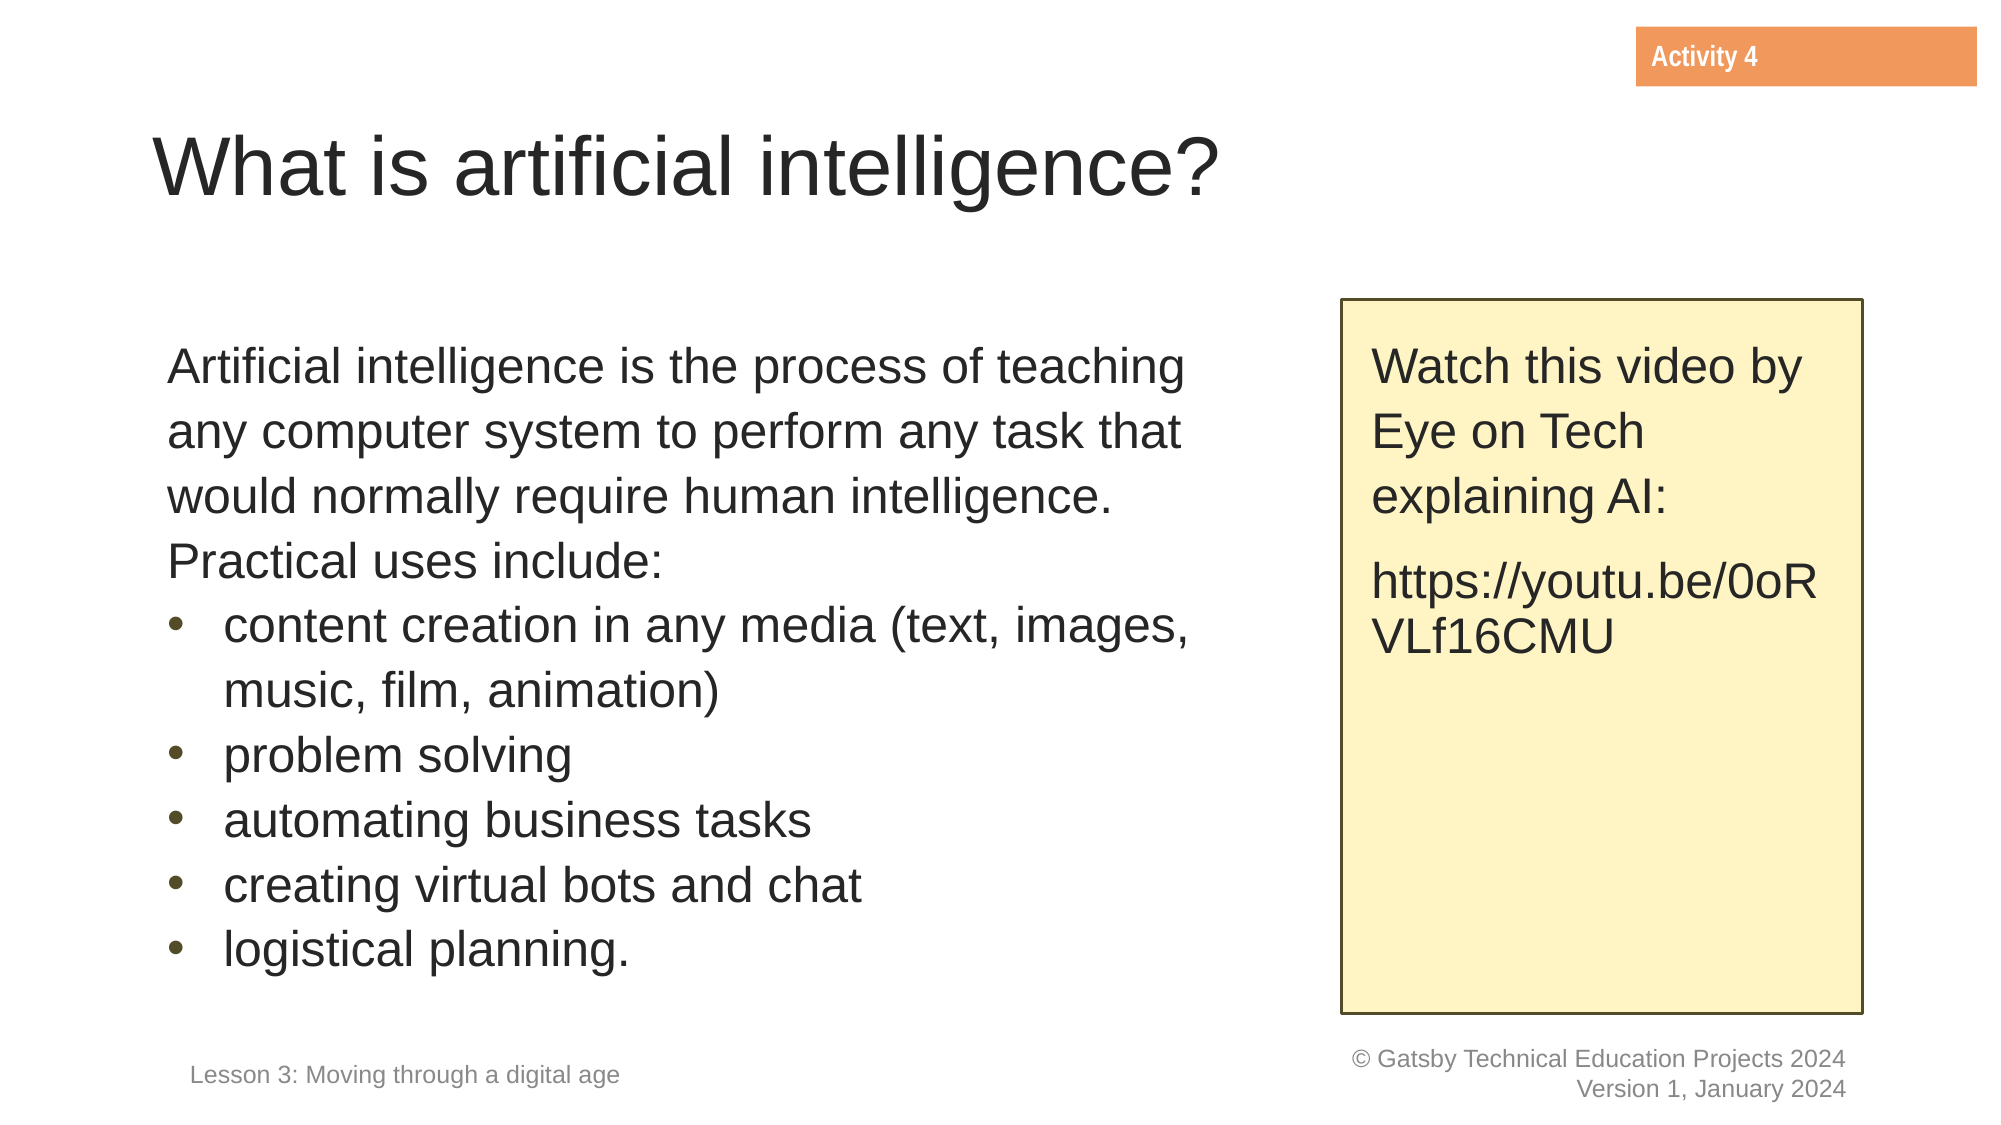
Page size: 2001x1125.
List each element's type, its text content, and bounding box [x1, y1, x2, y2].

list Lesson 3: Moving through a digital age [137, 1042, 829, 1103]
list Activity 4 [1636, 26, 1977, 87]
list Artificial intelligence is the process of teaching any computer system to perform any task that would normally require human intelligence. Practical uses include: content creation in any media (text, images, music, film, animation) problem solving automating business tasks creating virtual bots and chat logistical planning. [137, 299, 1300, 1014]
list Watch this video by Eye on Tech explaining AI: https://youtu.be/0oRVLf16CMU [1340, 298, 1864, 1015]
title What is artificial intelligence? [137, 59, 1863, 278]
